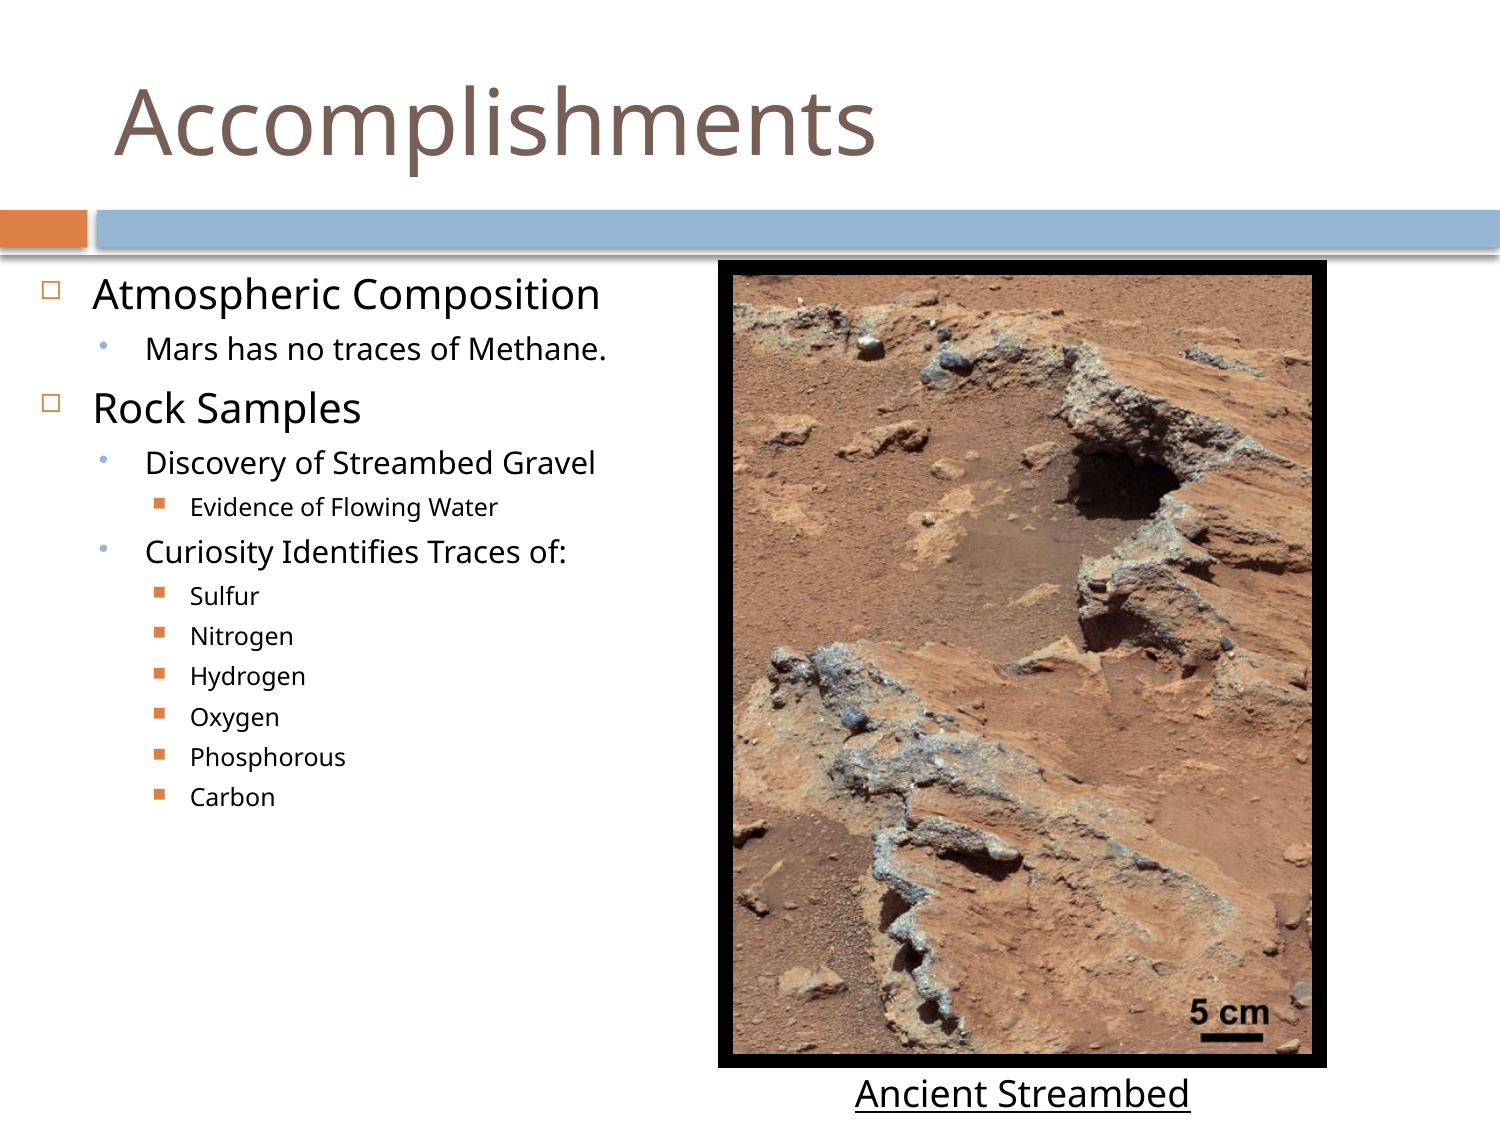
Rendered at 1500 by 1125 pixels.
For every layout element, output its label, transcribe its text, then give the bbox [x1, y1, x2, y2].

list Atmospheric Composition Mars has no traces of Methane. Rock Samples Discovery of Streambed Gravel Evidence of Flowing Water Curiosity Identifies Traces of: Sulfur Nitrogen Hydrogen Oxygen Phosphorous Carbon [24, 260, 638, 1011]
title Accomplishments [99, 37, 1438, 200]
list Ancient Streambed [732, 1064, 1313, 1125]
picture [732, 274, 1313, 1055]
